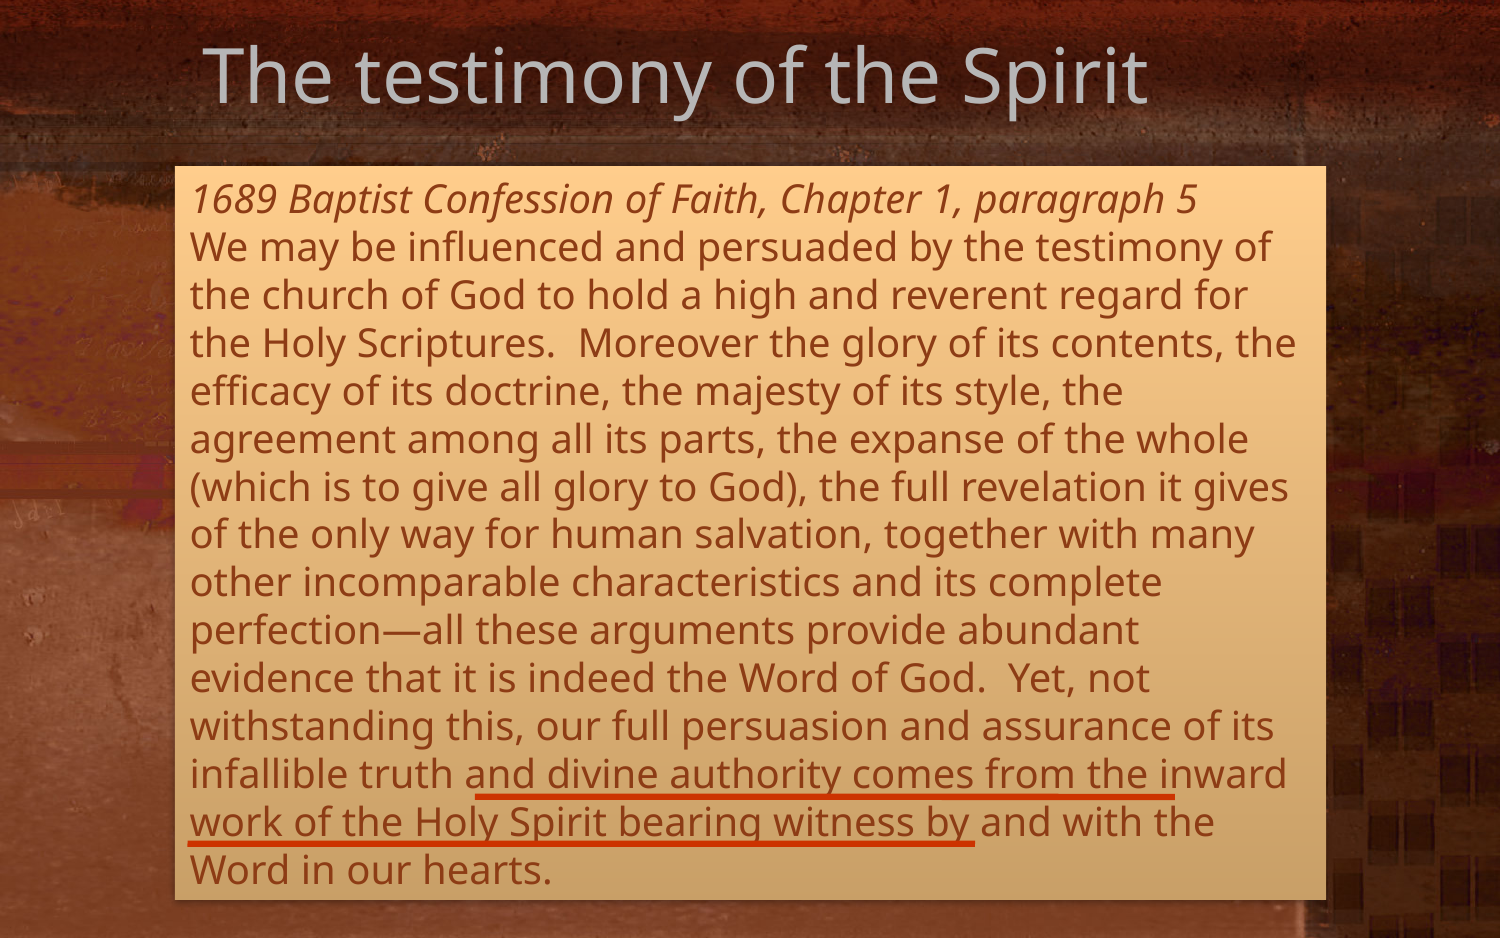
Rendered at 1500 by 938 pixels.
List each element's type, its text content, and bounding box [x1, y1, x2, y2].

text_box The testimony of the Spirit [187, 0, 1334, 146]
text_box 1689 Baptist Confession of Faith, Chapter 1, paragraph 5 We may be influenced and persuaded by the testimony of the church of God to hold a high and reverent regard for the Holy Scriptures. Moreover the glory of its contents, the efficacy of its doctrine, the majesty of its style, the agreement among all its parts, the expanse of the whole (which is to give all glory to God), the full revelation it gives of the only way for human salvation, together with many other incomparable characteristics and its complete perfection—all these arguments provide abundant evidence that it is indeed the Word of God. Yet, not withstanding this, our full persuasion and assurance of its infallible truth and divine authority comes from the inward work of the Holy Spirit bearing witness by and with the Word in our hearts. [174, 166, 1327, 900]
picture [0, 0, 1500, 938]
